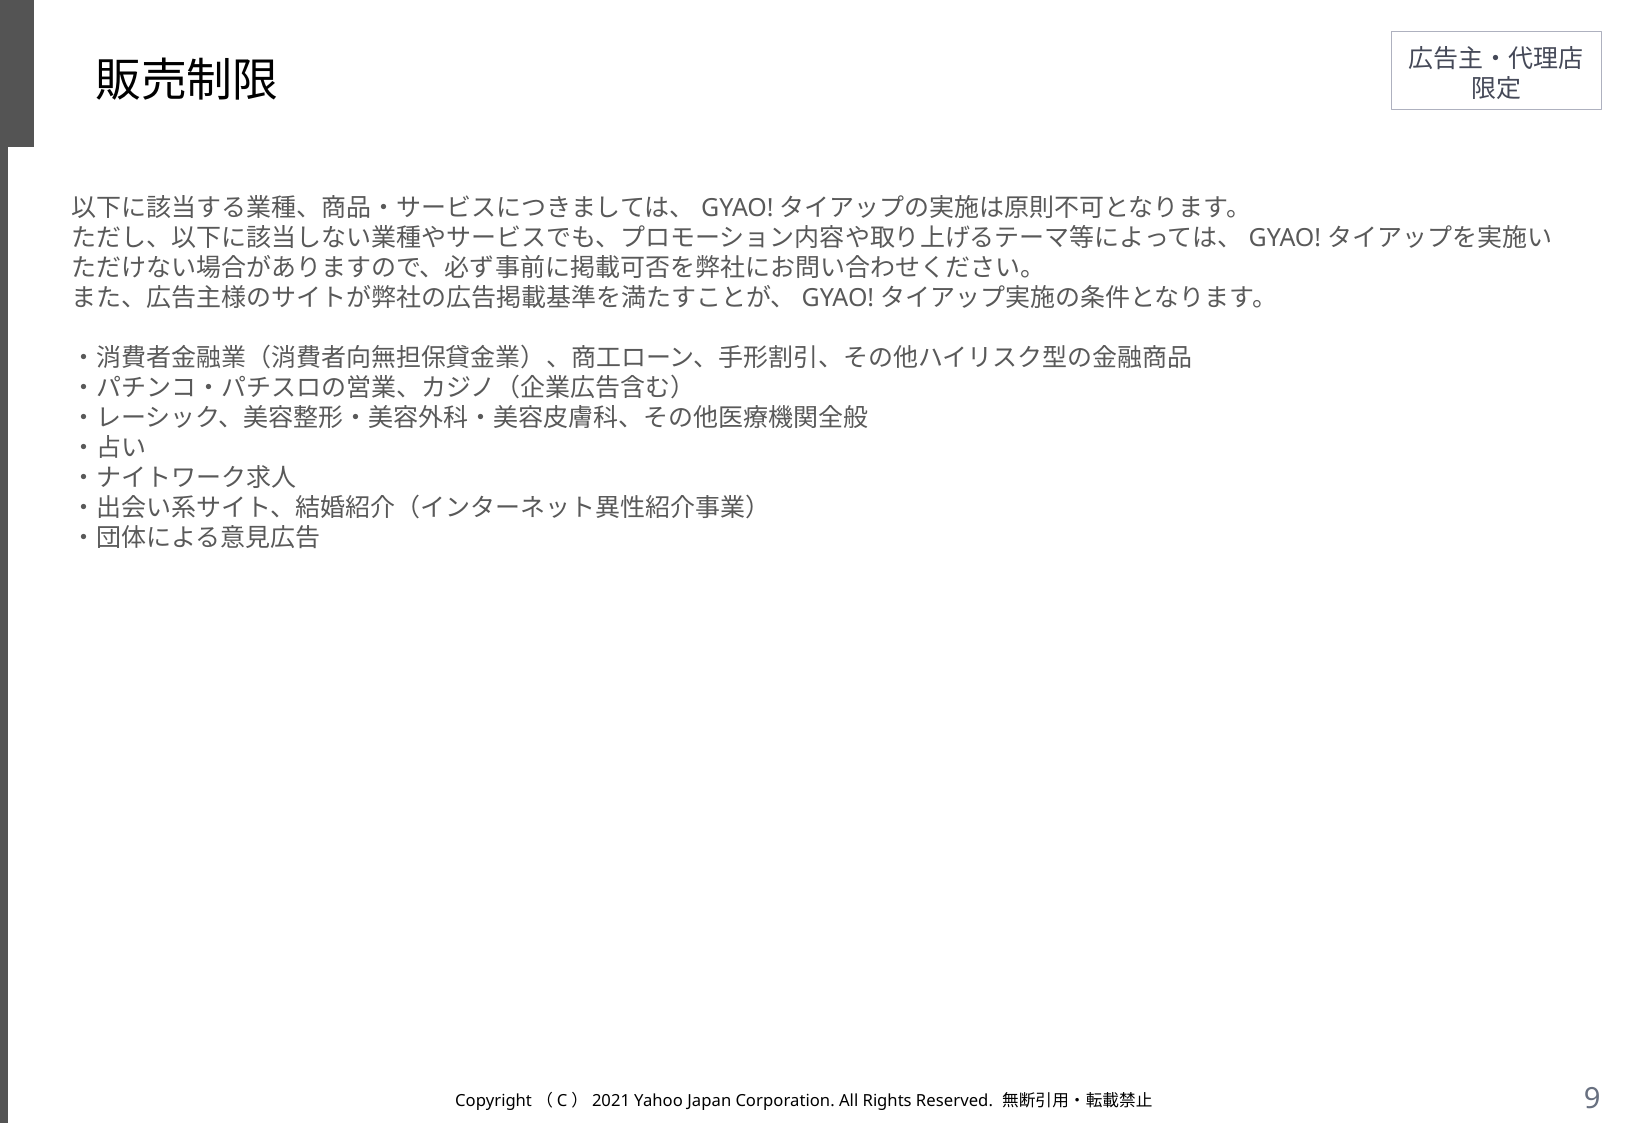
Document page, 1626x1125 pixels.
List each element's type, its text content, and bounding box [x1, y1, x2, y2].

title 販売制限 [80, 42, 1392, 114]
text_box 以下に該当する業種、商品・サービスにつきましては、GYAO!タイアップの実施は原則不可となります。 ただし、以下に該当しない業種やサービスでも、プロモーション内容や取り上げるテーマ等によっては、GYAO!タイアップを実施いただけない場合がありますので、必ず事前に掲載可否を弊社にお問い合わせください。 また、広告主様のサイトが弊社の広告掲載基準を満たすことが、GYAO!タイアップ実施の条件となります。 ・消費者金融業（消費者向無担保貸金業）、商工ローン、手形割引、その他ハイリスク型の金融商品 ・パチンコ・パチスロの営業、カジノ（企業広告含む） ・レーシック、美容整形・美容外科・美容皮膚科、その他医療機関全般 ・占い ・ナイトワーク求人 ・出会い系サイト、結婚紹介（インターネット異性紹介事業） ・団体による意見広告 [56, 184, 1569, 559]
footer Copyright（C）2021 Yahoo Japan Corporation. All Rights Reserved. 無断引用・転載禁止 [440, 1082, 1185, 1118]
